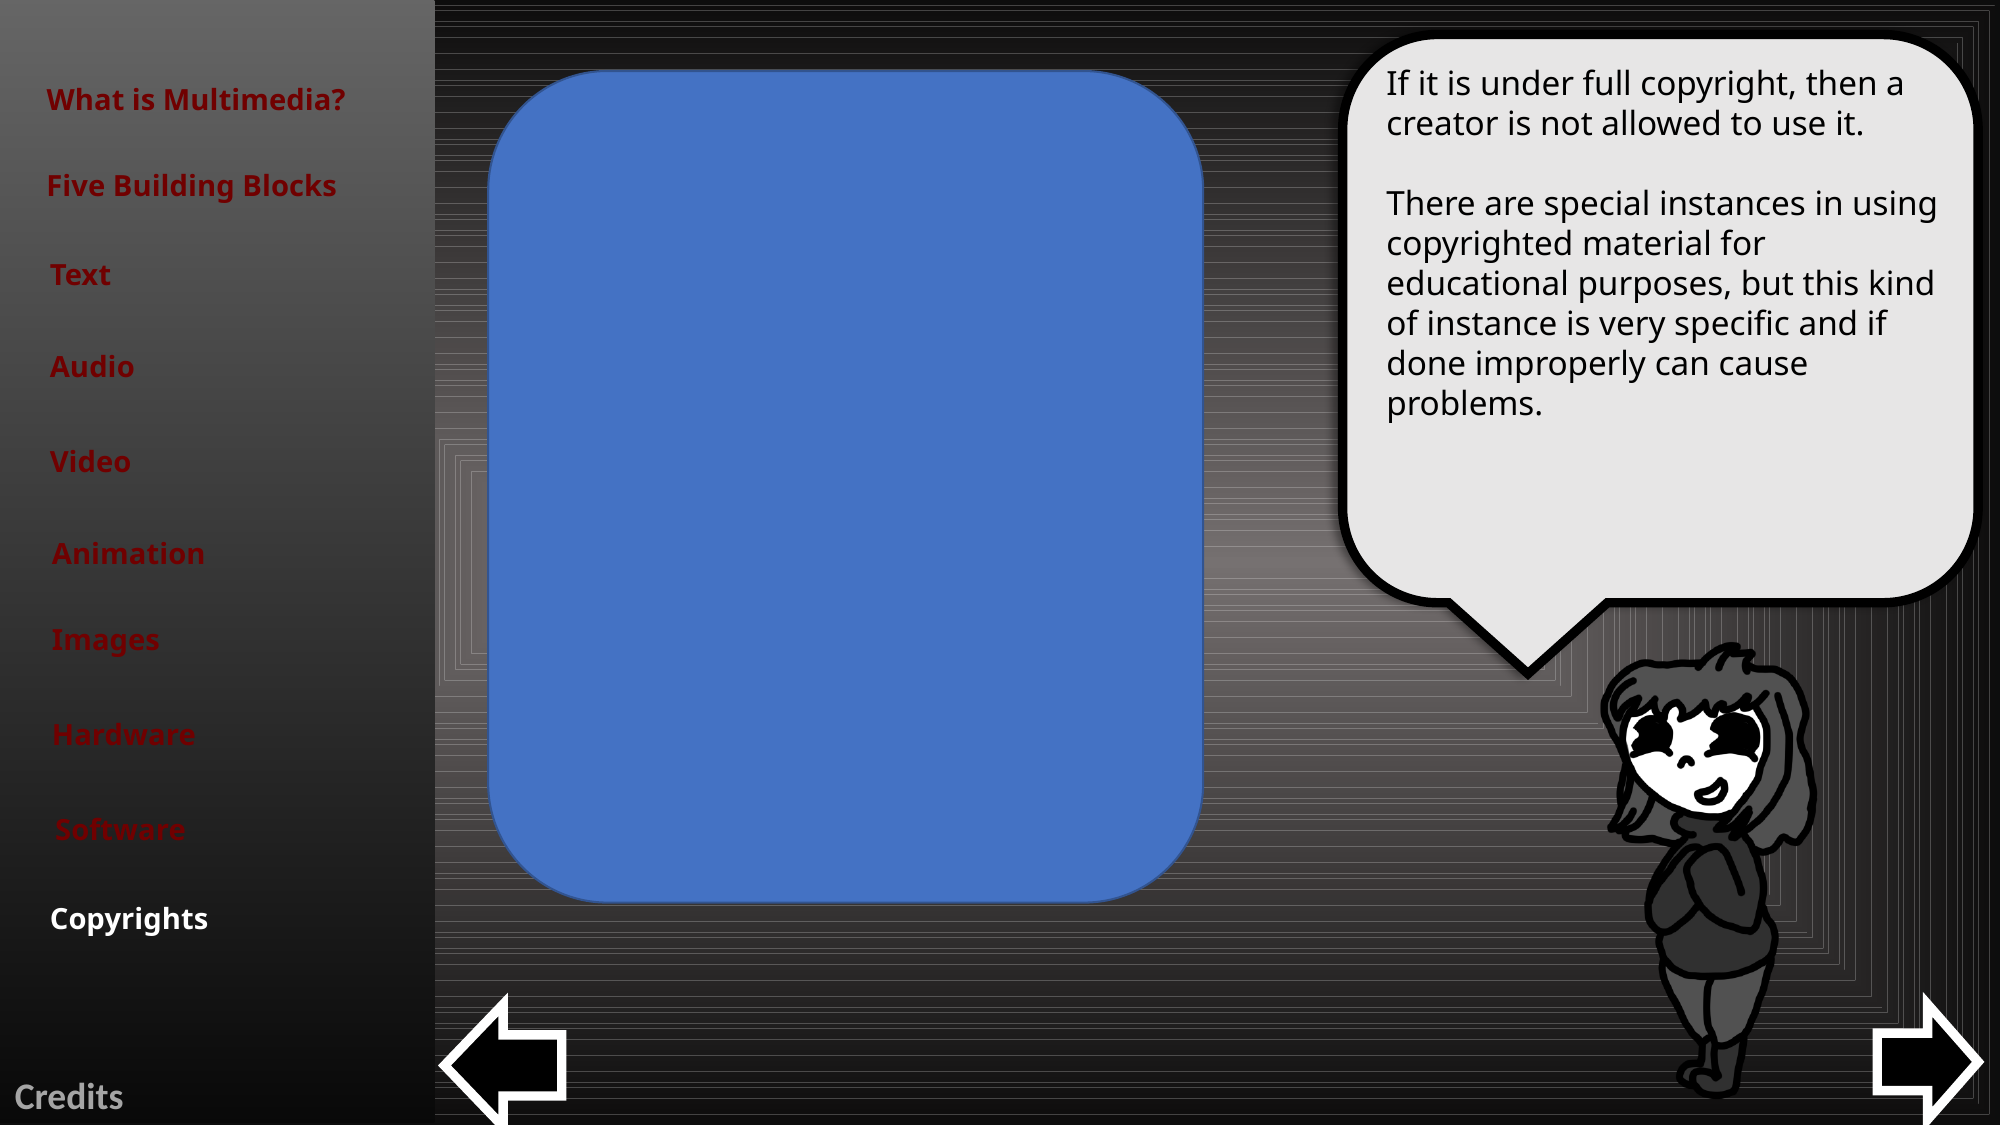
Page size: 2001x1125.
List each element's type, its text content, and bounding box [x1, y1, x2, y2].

text_box Five Building Blocks [31, 159, 435, 210]
text_box [1876, 1001, 1980, 1123]
text_box What is Multimedia? [31, 74, 457, 124]
text_box [443, 1001, 563, 1125]
text_box [1341, 60, 1980, 676]
text_box Images [37, 614, 362, 664]
text_box Hardware [37, 709, 383, 759]
text_box [0, 0, 435, 1123]
text_box Text [34, 249, 368, 299]
text_box Video [34, 436, 368, 486]
text_box Animation [37, 528, 370, 578]
text_box Audio [34, 340, 359, 391]
text_box Credits [0, 1064, 265, 1125]
text_box Copyrights [34, 892, 381, 943]
text_box Software [40, 803, 381, 854]
text_box [1376, 33, 1944, 55]
picture [1579, 624, 1839, 1110]
text_box If it is under full copyright, then a creator is not allowed to use it. There are special instances in using copyrighted material for educational purposes, but this kind of instance is very specific and if done improperly can cause problems. [1371, 55, 1968, 430]
text_box [487, 69, 1205, 904]
